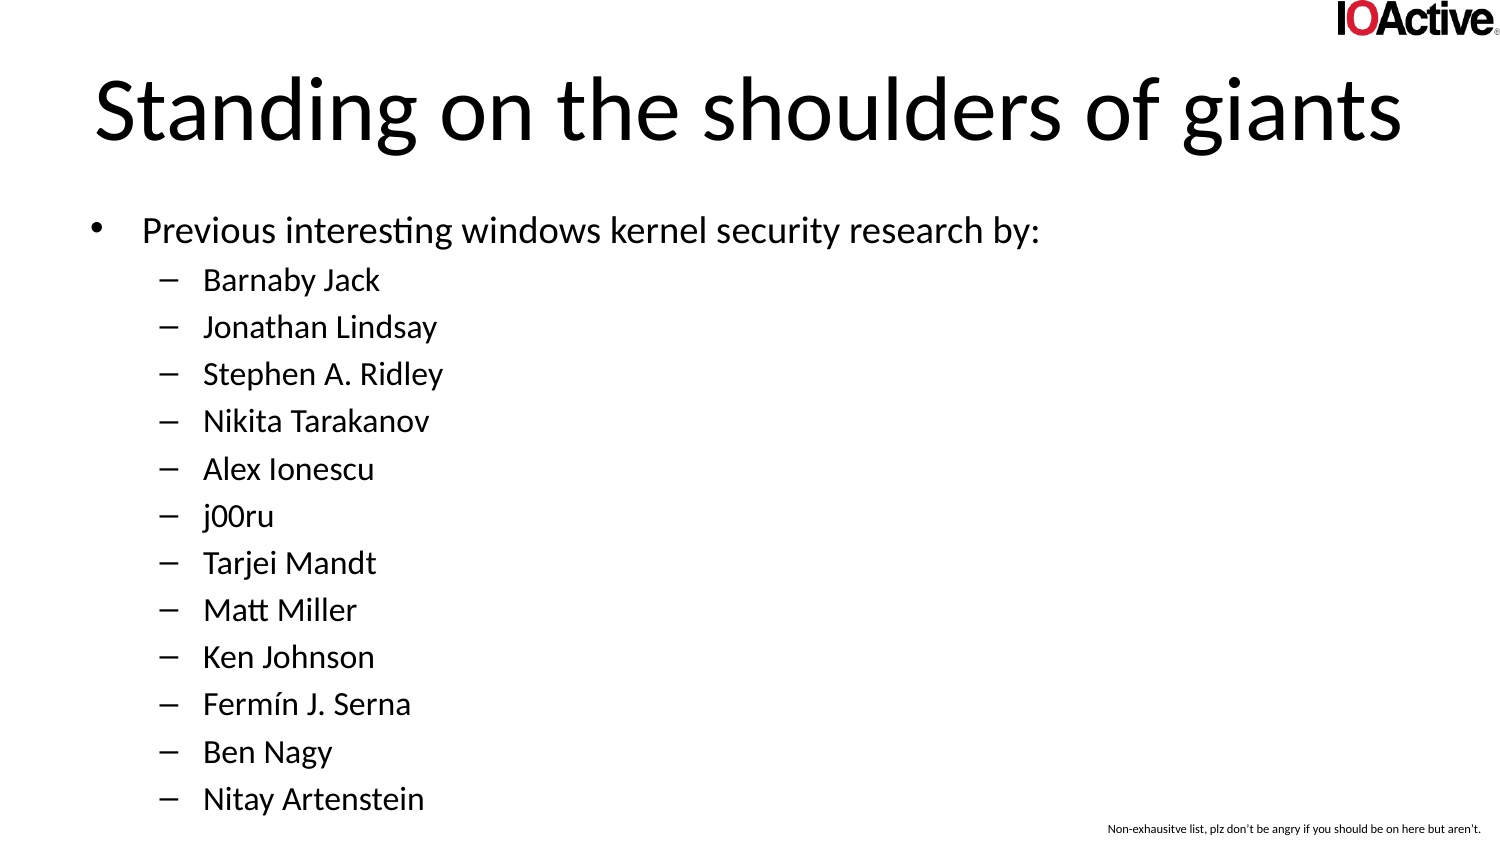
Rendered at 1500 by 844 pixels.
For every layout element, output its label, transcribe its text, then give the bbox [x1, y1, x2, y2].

title Standing on the shoulders of giants [75, 33, 1425, 175]
text_box Non-exhausitve list, plz don’t be angry if you should be on here but aren’t. [1093, 813, 1496, 844]
list Previous interesting windows kernel security research by: Barnaby Jack Jonathan Lindsay Stephen A. Ridley Nikita Tarakanov Alex Ionescu j00ru Tarjei Mandt Matt Miller Ken Johnson Fermín J. Serna Ben Nagy Nitay Artenstein [75, 196, 1425, 835]
picture [1337, 0, 1500, 36]
